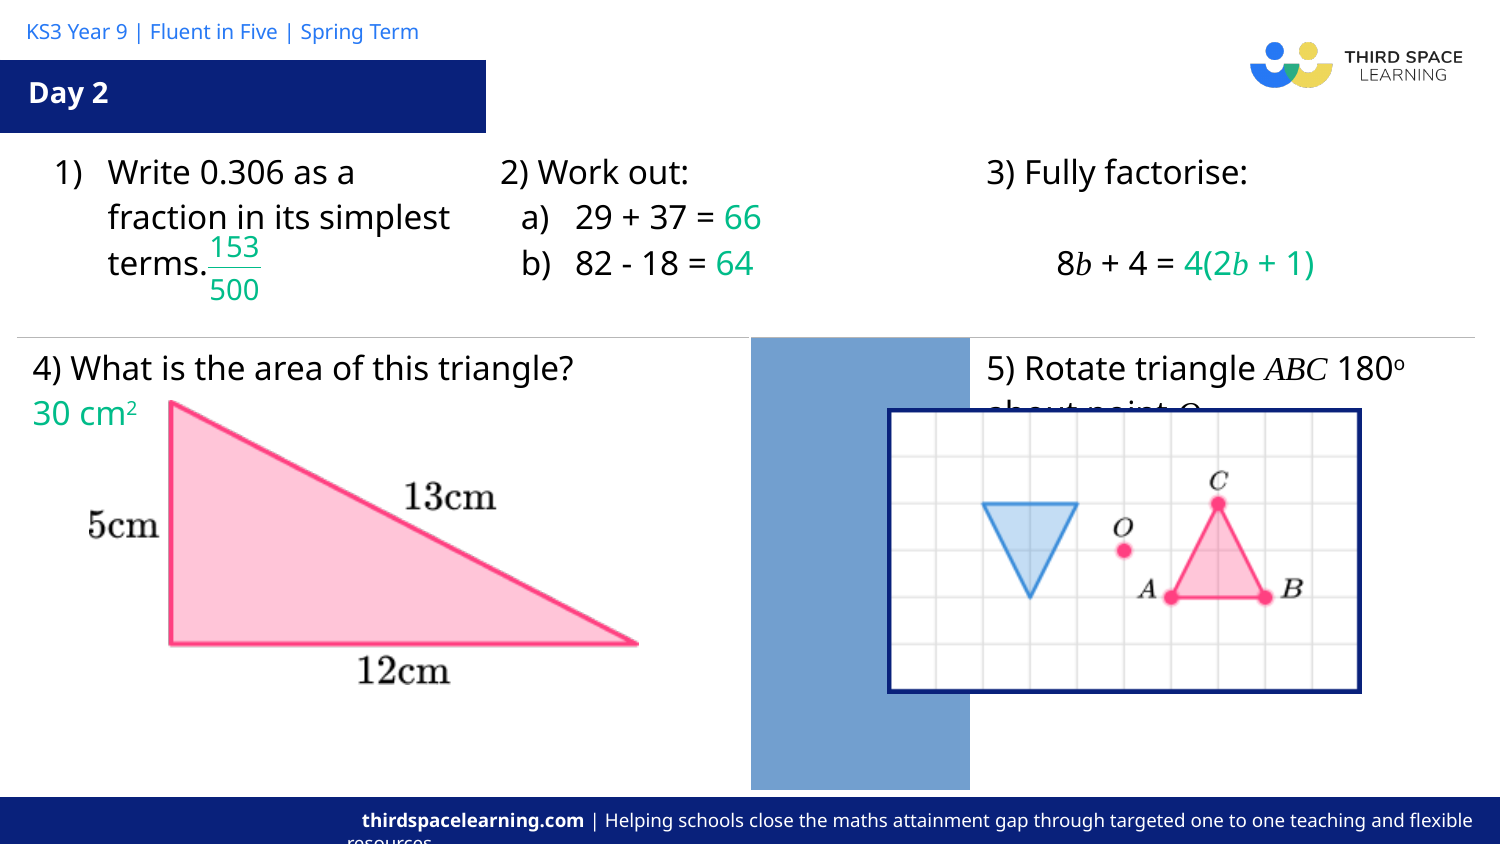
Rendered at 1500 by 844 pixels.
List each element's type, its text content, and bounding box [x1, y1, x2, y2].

picture [89, 399, 639, 685]
text_box Day 2 [13, 59, 383, 125]
table_header Write 0.306 as a fraction in its simplest terms. [19, 142, 484, 337]
table_header 3) Fully factorise: 8b + 4 = 4(2b + 1) [972, 142, 1474, 337]
picture [887, 407, 1362, 695]
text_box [207, 227, 262, 308]
table_header 2) Work out: 29 + 37 = 66 82 - 18 = 64 [486, 142, 970, 337]
picture [1250, 33, 1465, 99]
table_cell 4) What is the area of this triangle? 30 cm2 [19, 338, 749, 789]
table_cell 5) Rotate triangle ABC 180o about point O. [972, 338, 1474, 789]
